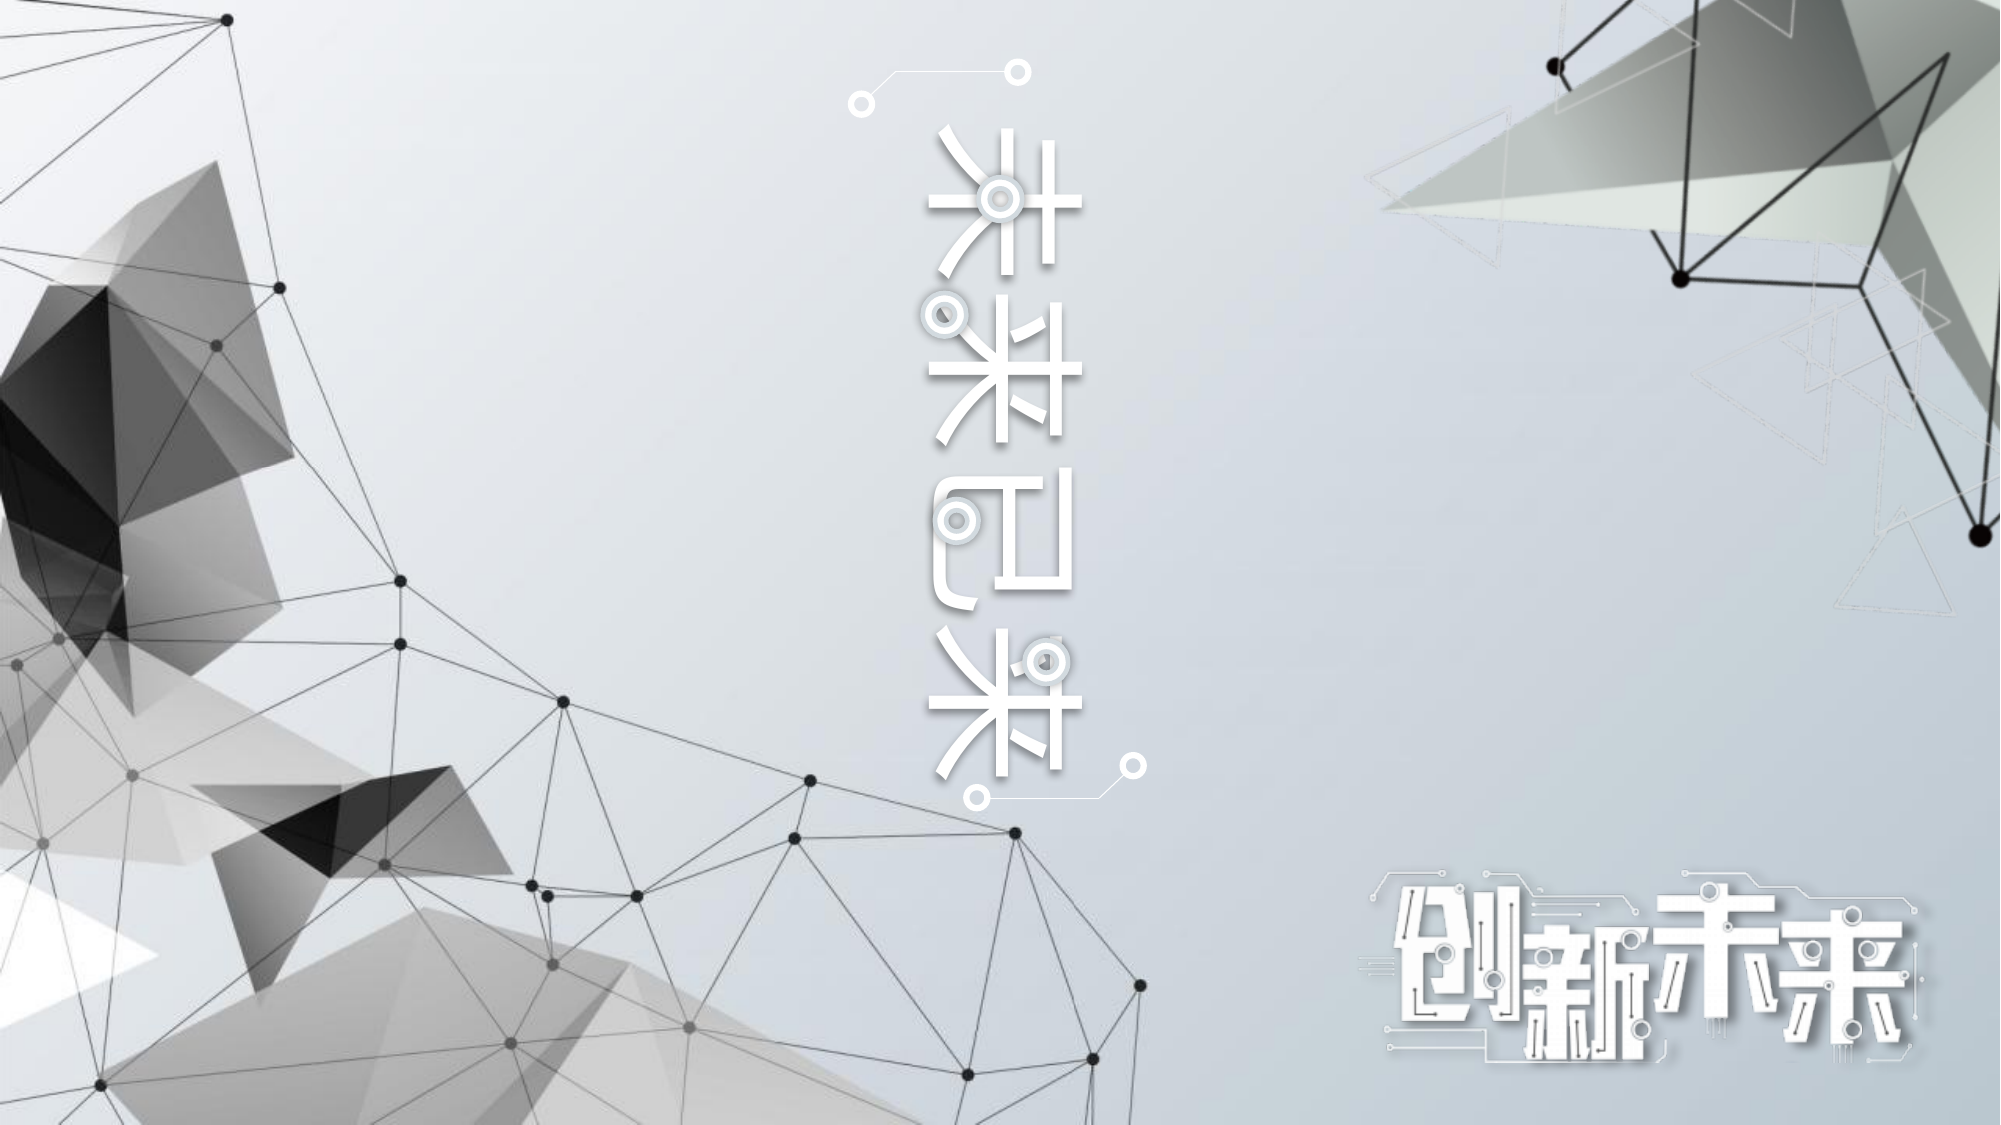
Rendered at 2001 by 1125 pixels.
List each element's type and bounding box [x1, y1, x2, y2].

text_box [850, 61, 1029, 115]
text_box [966, 755, 1144, 809]
picture [0, 0, 2000, 1125]
